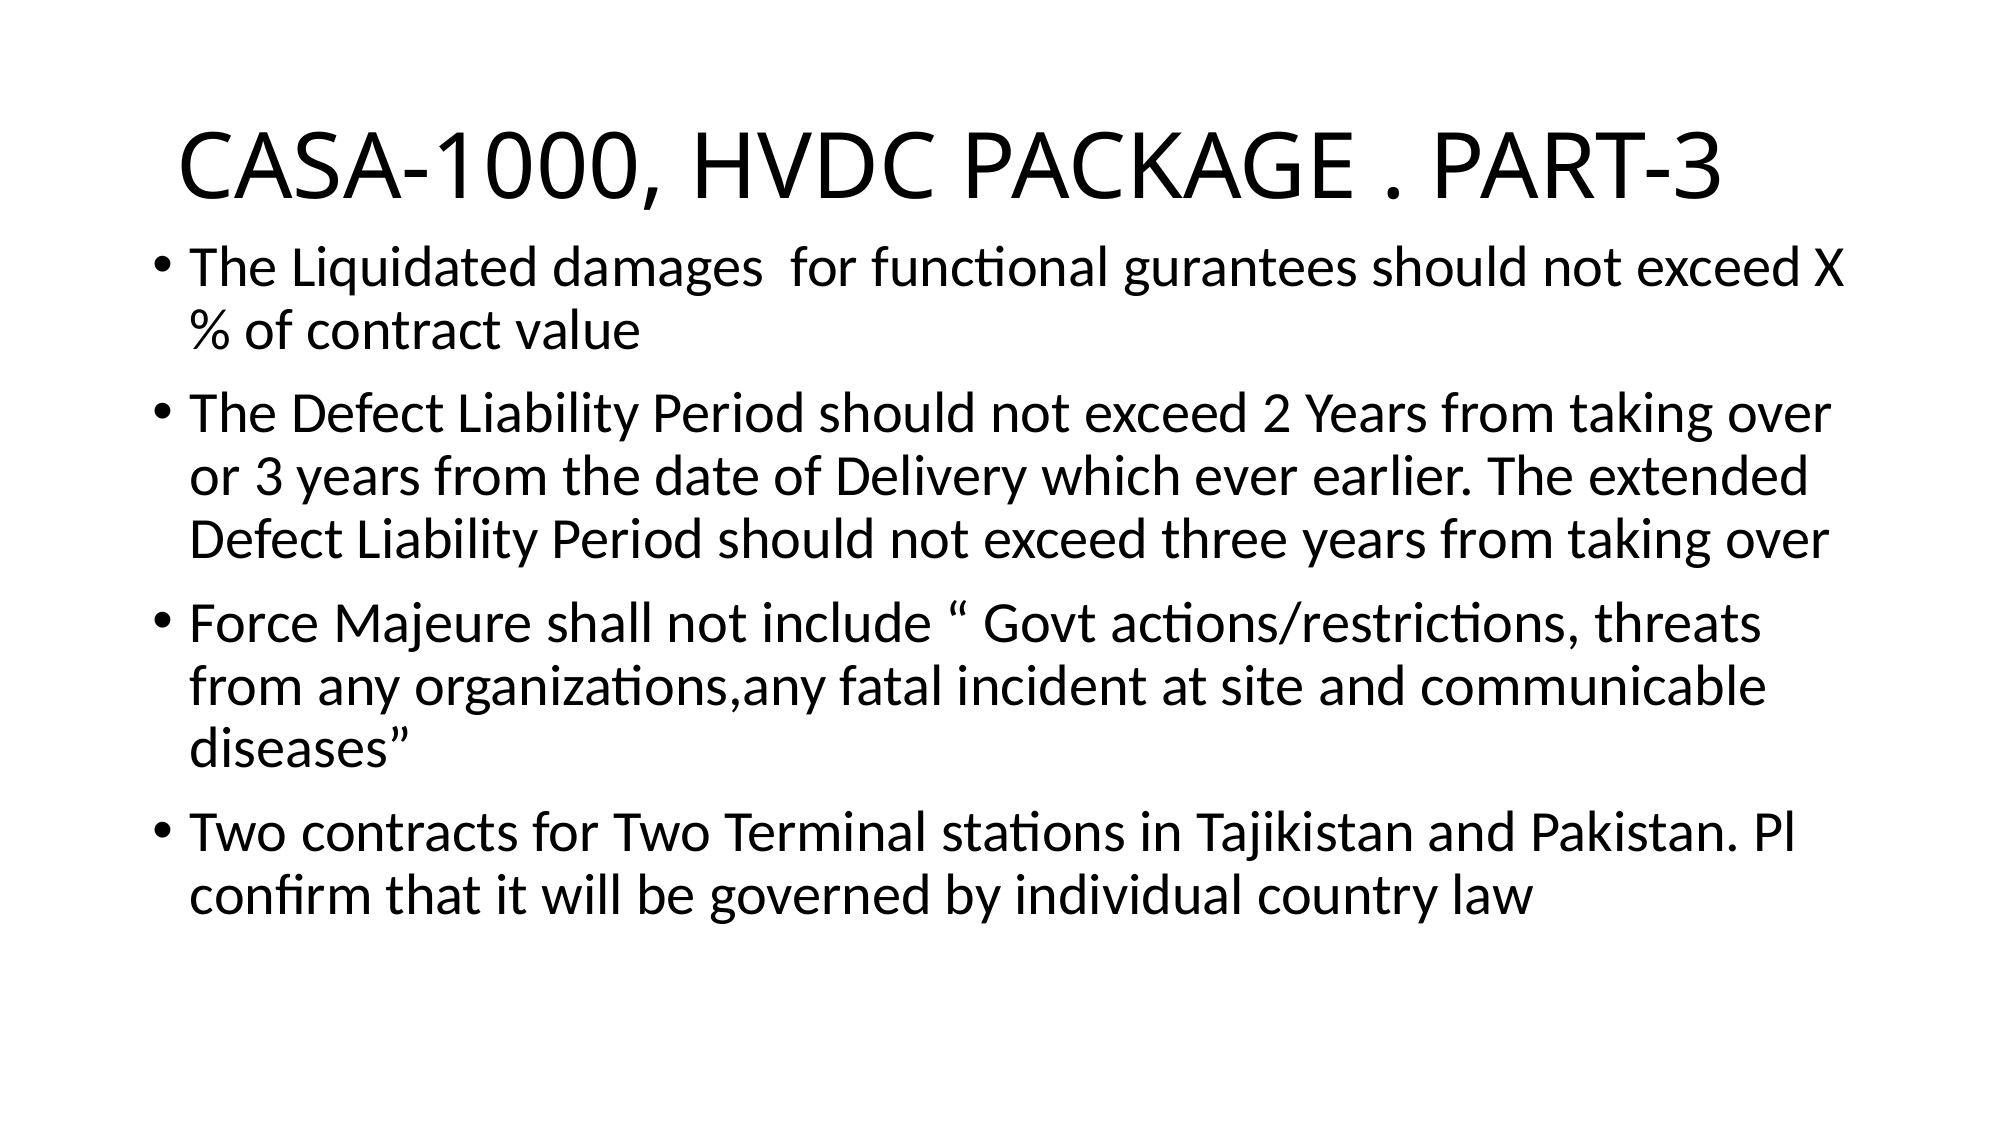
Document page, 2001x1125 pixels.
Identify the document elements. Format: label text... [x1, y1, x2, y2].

title CASA-1000, HVDC PACKAGE . PART-3 [137, 59, 1863, 228]
list The Liquidated damages for functional gurantees should not exceed X % of contract value The Defect Liability Period should not exceed 2 Years from taking over or 3 years from the date of Delivery which ever earlier. The extended Defect Liability Period should not exceed three years from taking over Force Majeure shall not include “ Govt actions/restrictions, threats from any organizations,any fatal incident at site and communicable diseases” Two contracts for Two Terminal stations in Tajikistan and Pakistan. Pl confirm that it will be governed by individual country law [137, 228, 1863, 1109]
